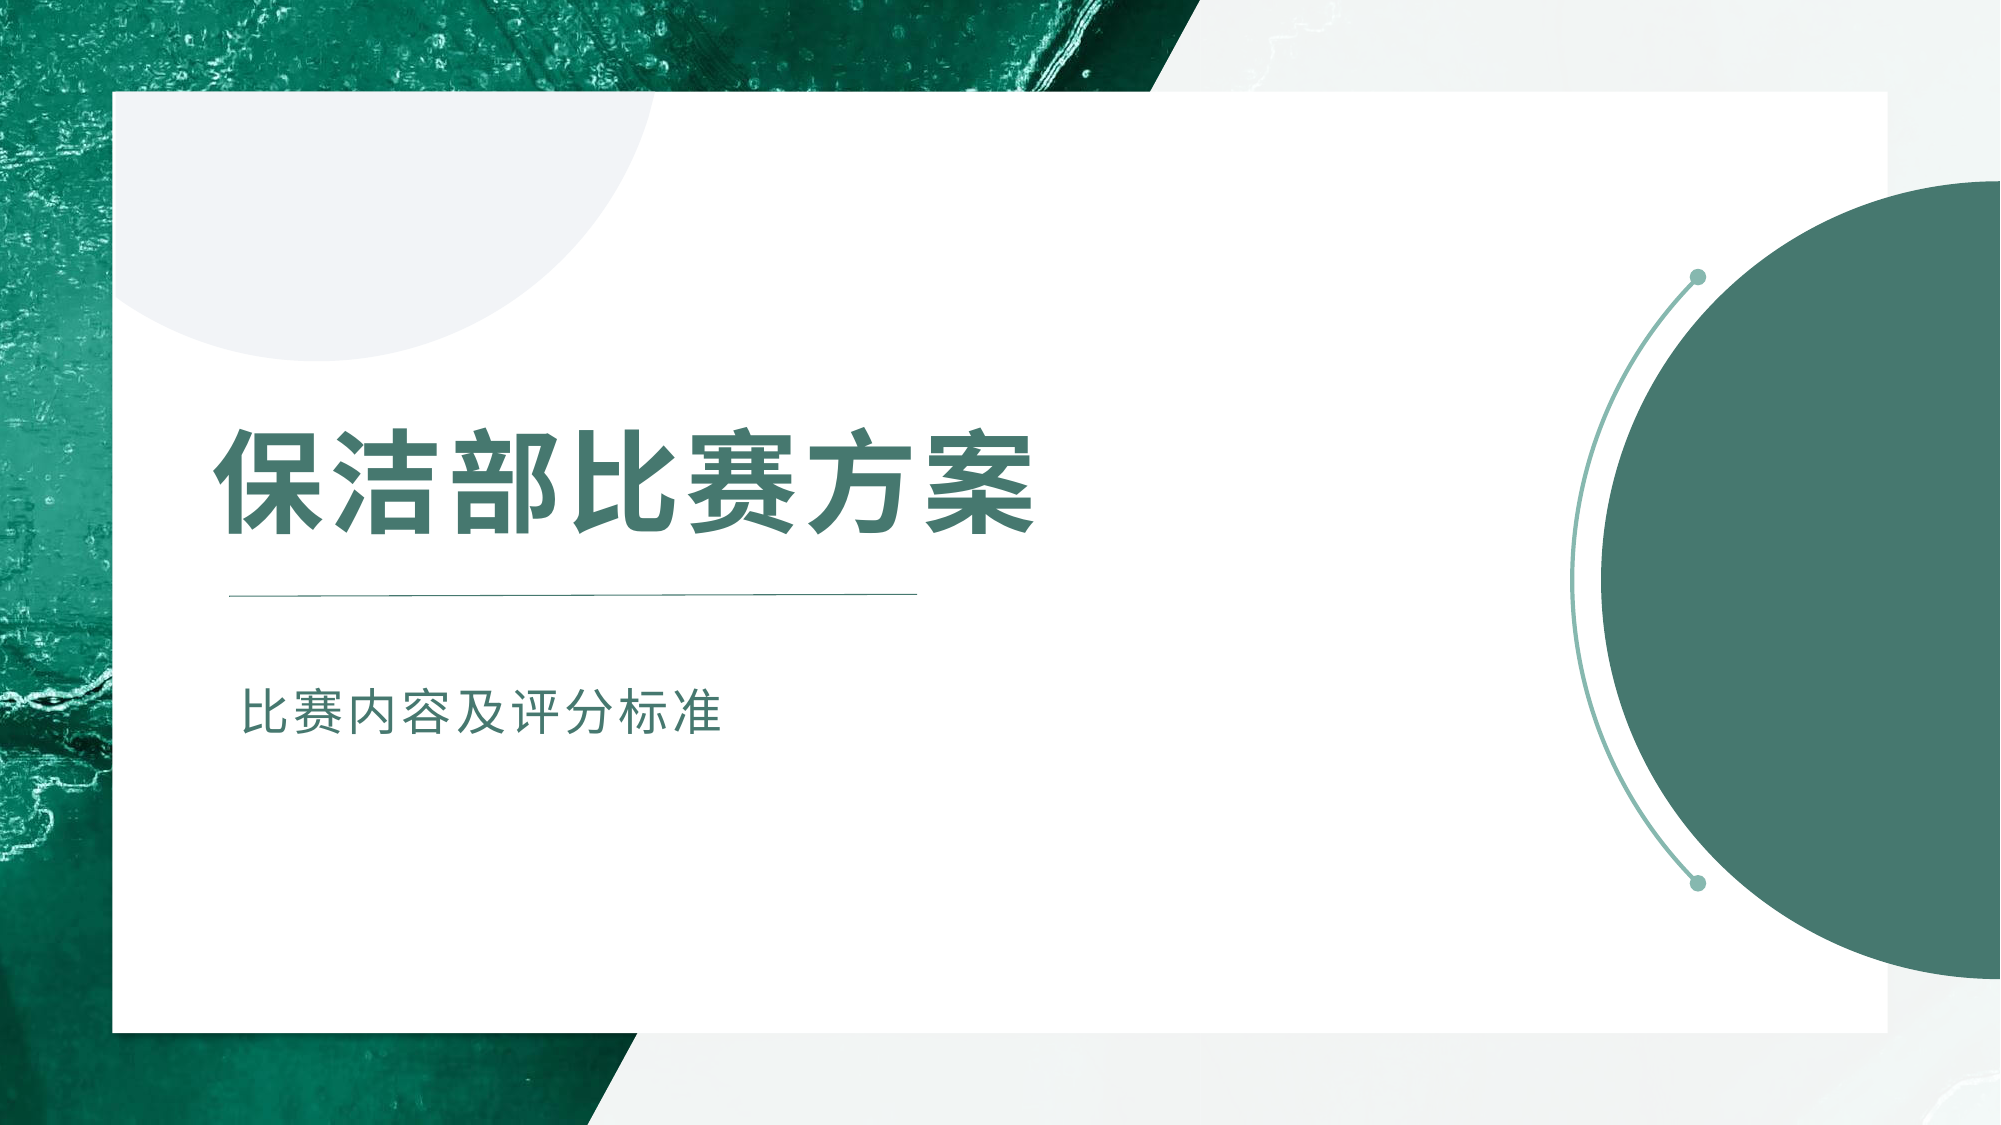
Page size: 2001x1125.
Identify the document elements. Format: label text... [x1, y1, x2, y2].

text_box 保洁部比赛方案 [196, 404, 1060, 535]
text_box [1688, 267, 1708, 287]
text_box [1572, 277, 1698, 884]
text_box [1688, 873, 1708, 893]
text_box 比赛内容及评分标准 [229, 658, 955, 752]
picture [0, 0, 1199, 1125]
text_box [1698, 180, 2000, 981]
